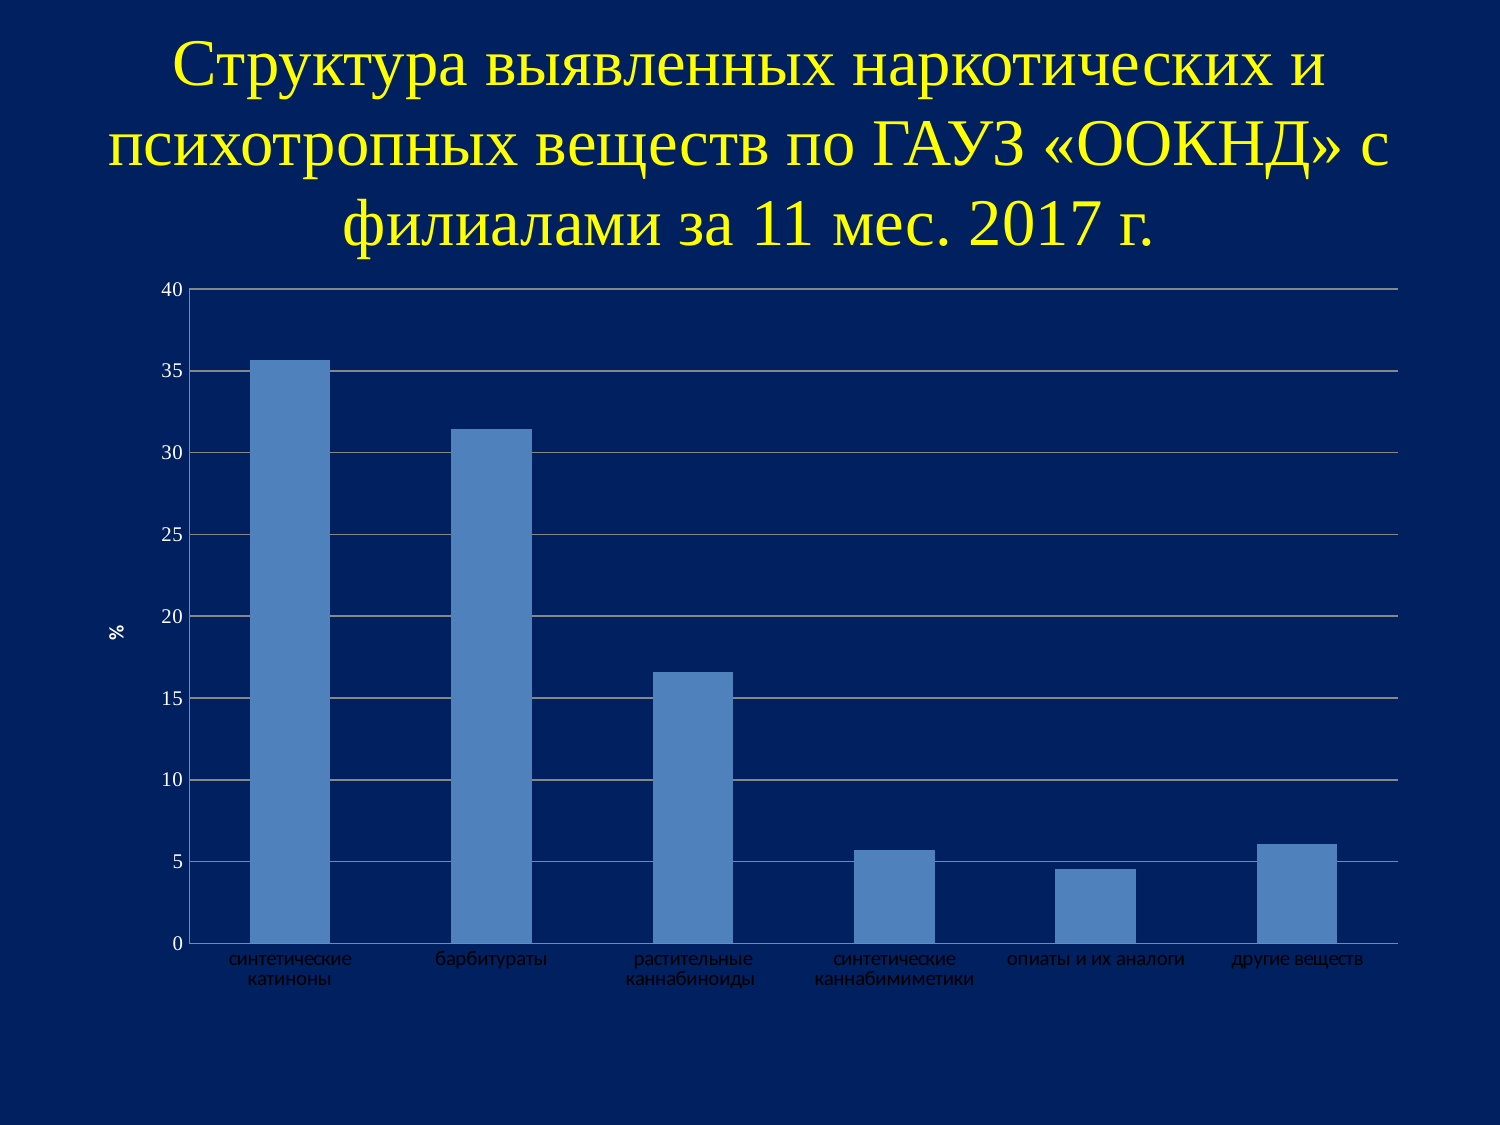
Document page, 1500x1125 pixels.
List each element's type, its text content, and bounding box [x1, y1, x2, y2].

title Структура выявленных наркотических и психотропных веществ по ГАУЗ «ООКНД» с филиалами за 11 мес. 2017 г. [75, 45, 1425, 233]
chart [74, 262, 1426, 1006]
